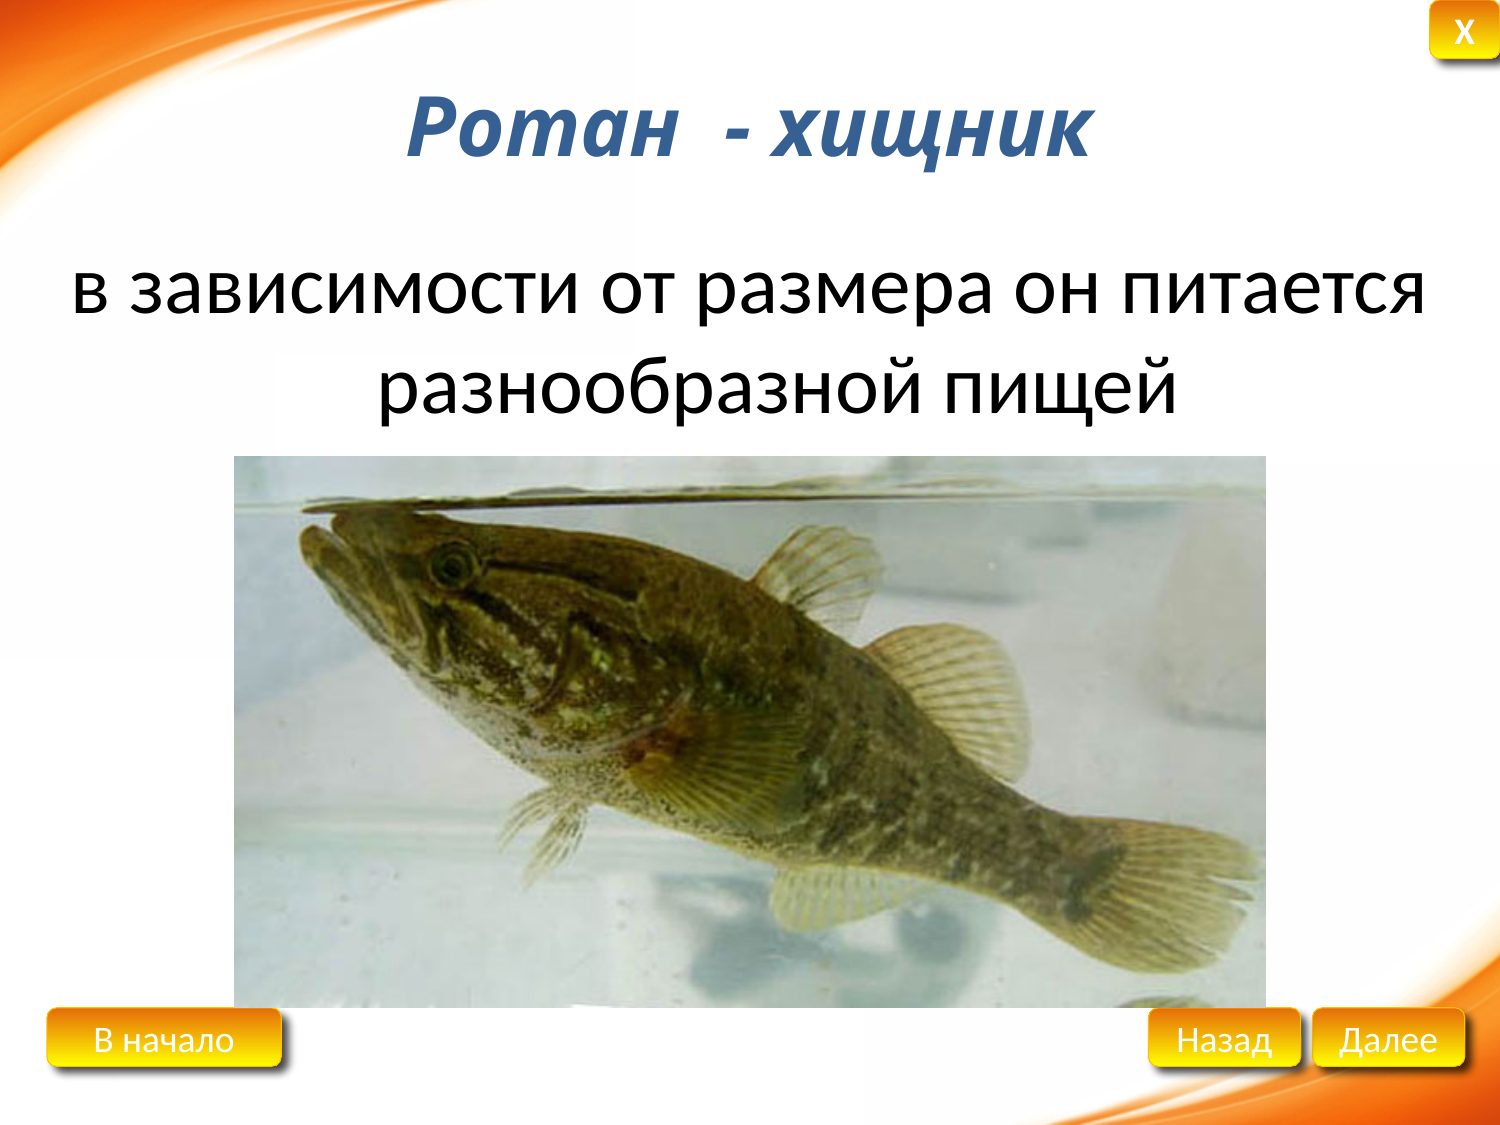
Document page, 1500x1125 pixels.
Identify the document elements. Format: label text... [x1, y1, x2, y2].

picture [0, 0, 1434, 46]
list в зависимости от размера он питается разнообразной пищей [23, 222, 1477, 985]
picture [0, 200, 1500, 1125]
title Ротан - хищник [0, 46, 1500, 200]
